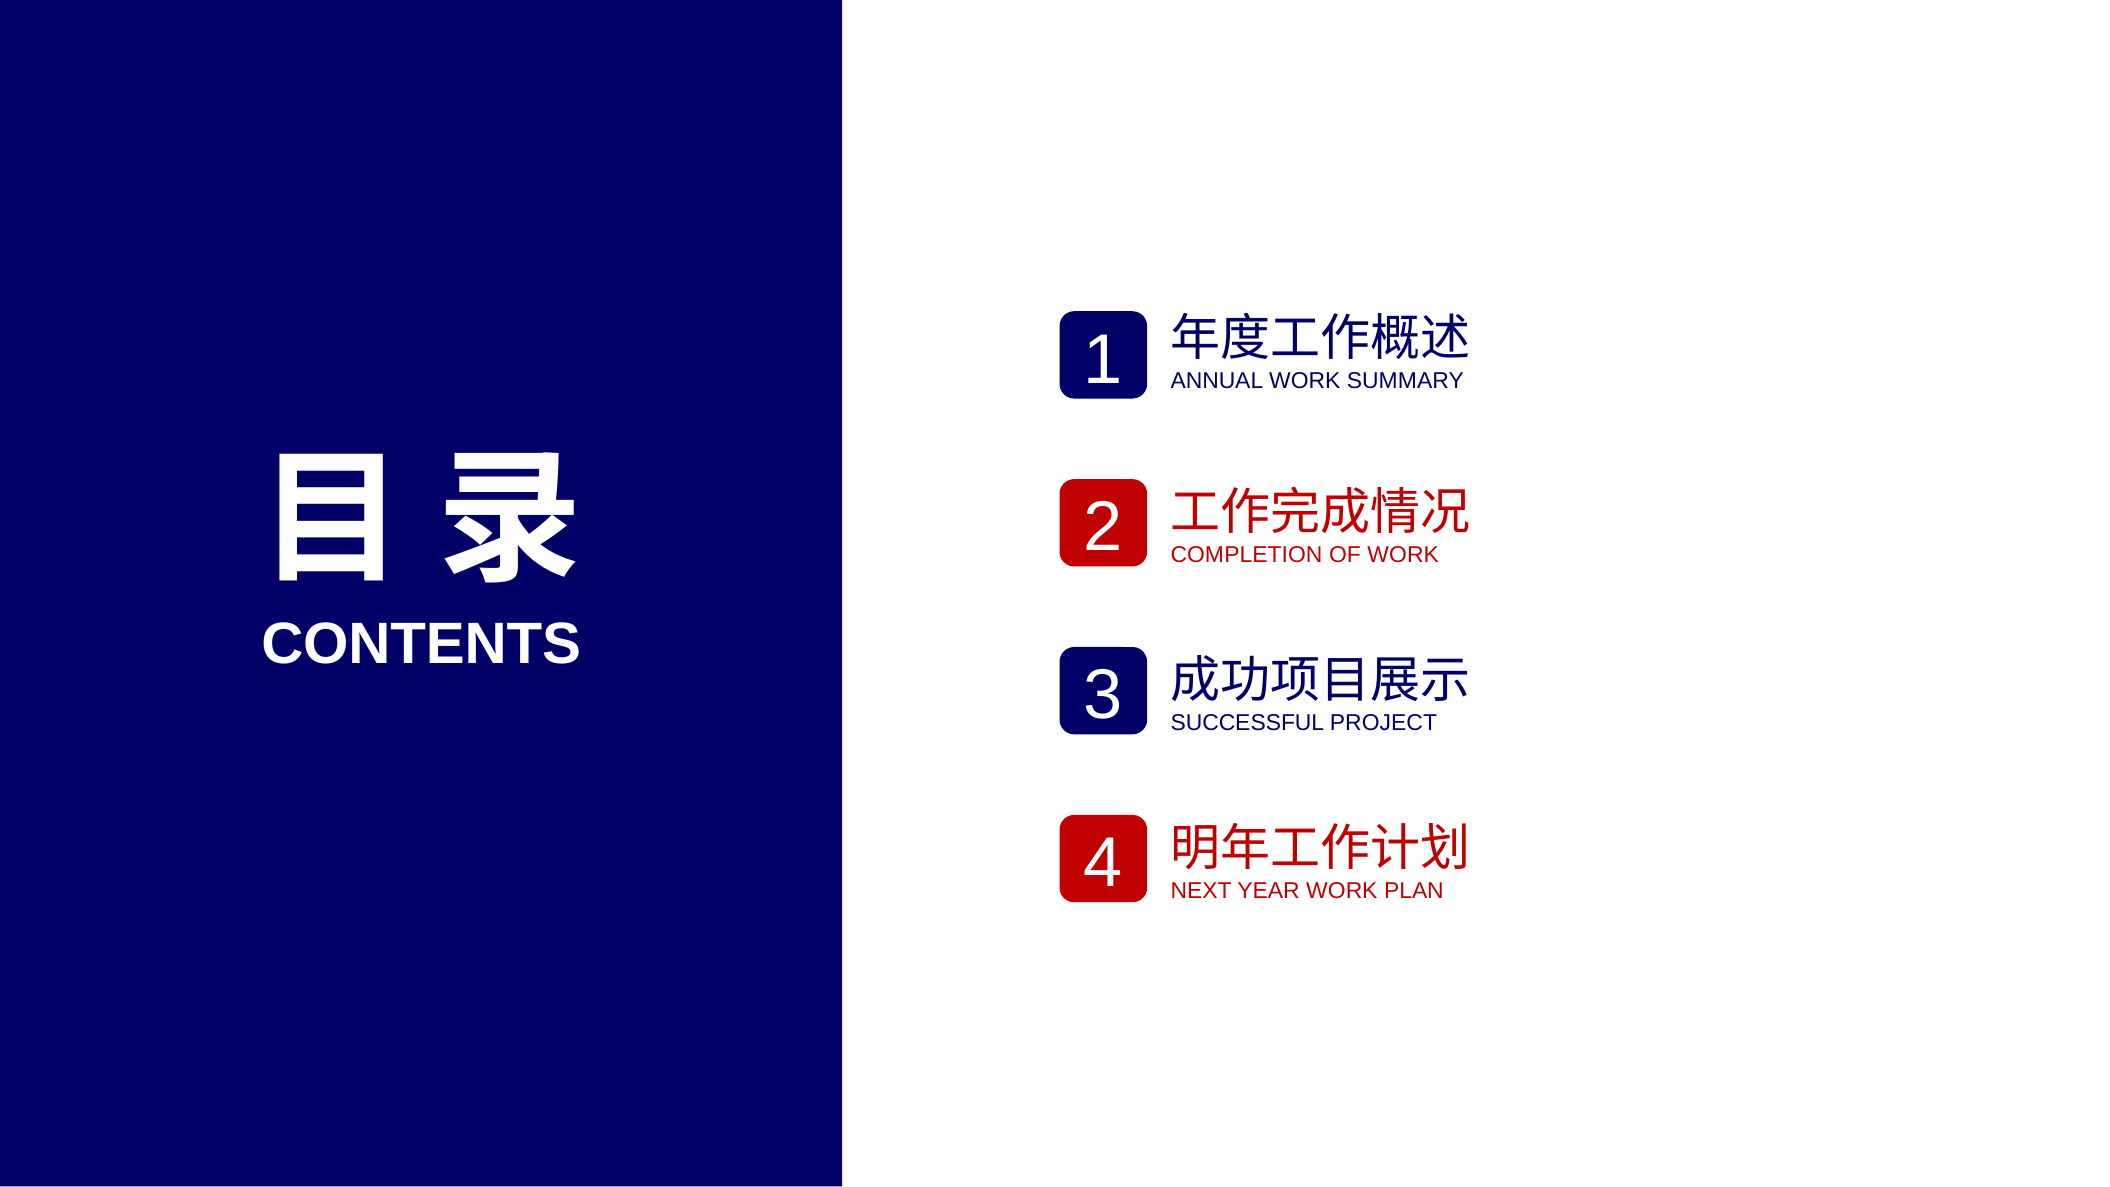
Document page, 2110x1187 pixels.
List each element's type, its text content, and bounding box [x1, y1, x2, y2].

text_box 3 [1058, 645, 1149, 736]
text_box 2 [1058, 478, 1149, 568]
text_box 4 [1058, 813, 1149, 904]
text_box 成功项目展示 SUCCESSFUL PROJECT [1170, 647, 1506, 735]
text_box 目 录 [259, 424, 583, 599]
text_box 明年工作计划 NEXT YEAR WORK PLAN [1170, 815, 1525, 903]
text_box [0, 0, 843, 1187]
text_box CONTENTS [261, 605, 581, 676]
text_box 工作完成情况 COMPLETION OF WORK [1170, 479, 1525, 568]
text_box 1 [1058, 310, 1149, 400]
text_box 年度工作概述 ANNUAL WORK SUMMARY [1170, 305, 1596, 394]
